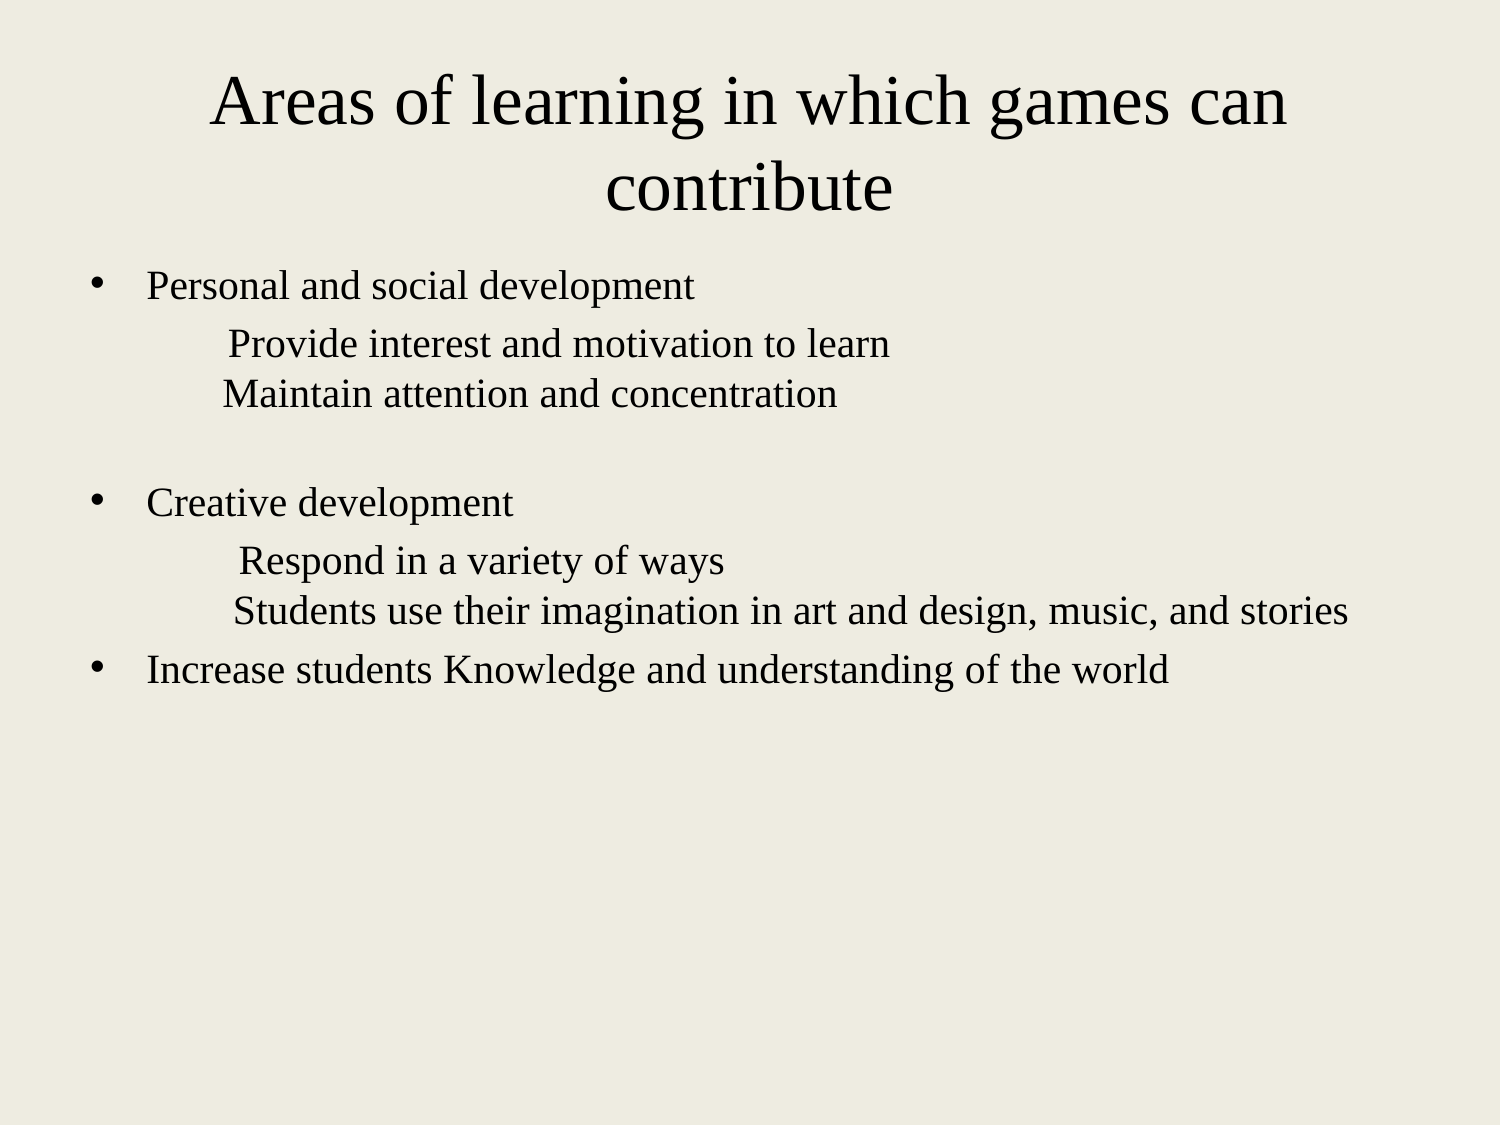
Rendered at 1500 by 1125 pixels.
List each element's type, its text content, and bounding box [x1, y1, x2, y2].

title Areas of learning in which games can contribute [75, 45, 1425, 233]
list Personal and social development Provide interest and motivation to learn Maintain attention and concentration Creative development Respond in a variety of ways Students use their imagination in art and design, music, and stories Increase students Knowledge and understanding of the world [75, 249, 1425, 1088]
